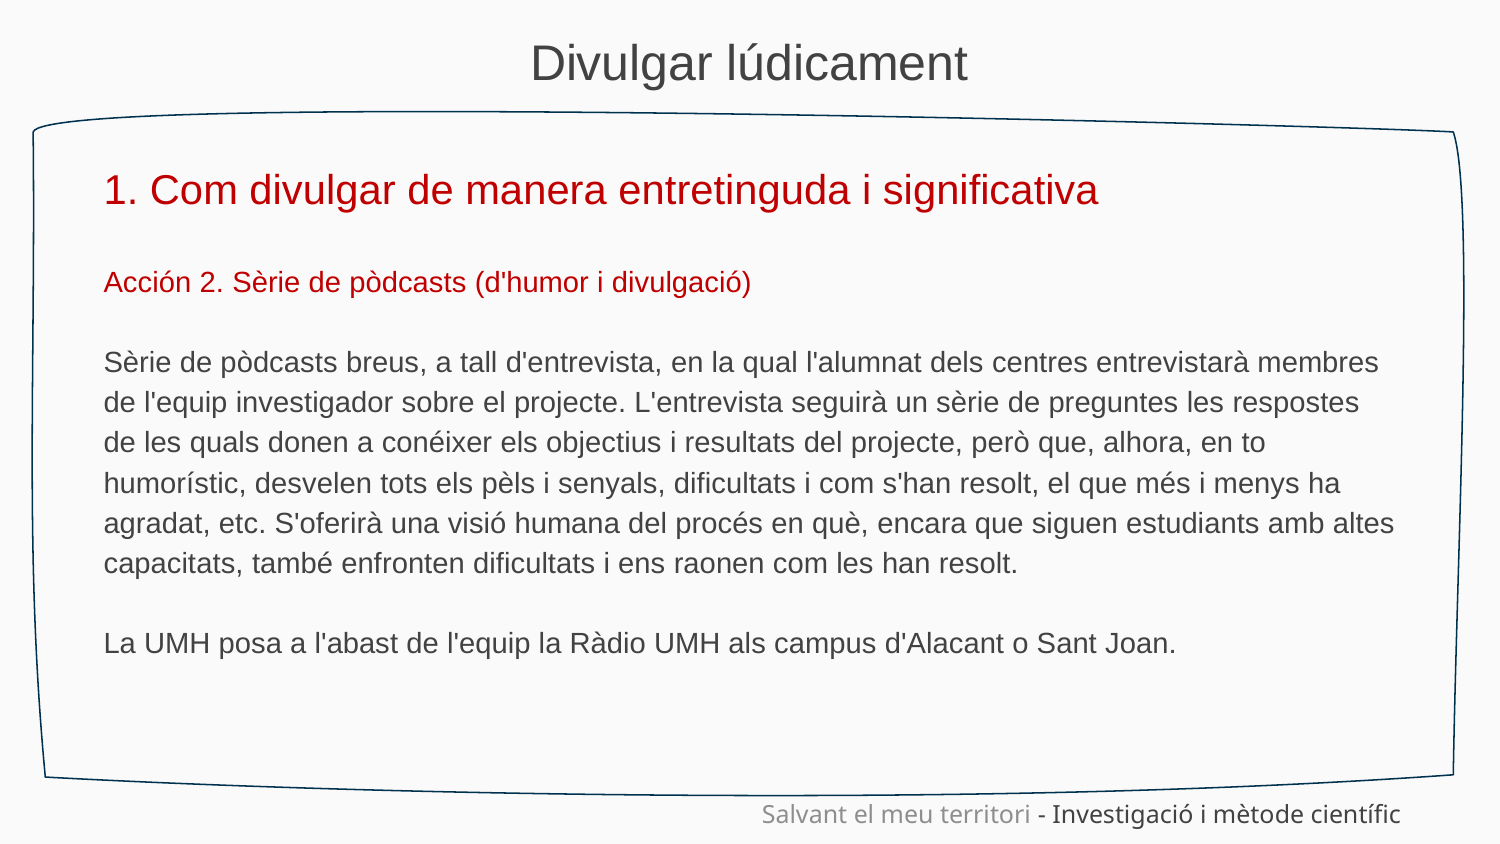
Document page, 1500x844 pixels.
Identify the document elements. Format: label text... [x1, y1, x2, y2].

title Divulgar lúdicament [0, 20, 1499, 106]
text_box Acción 2. Sèrie de pòdcasts (d'humor i divulgació) Sèrie de pòdcasts breus, a tall d'entrevista, en la qual l'alumnat dels centres entrevistarà membres de l'equip investigador sobre el projecte. L'entrevista seguirà un sèrie de preguntes les respostes de les quals donen a conéixer els objectius i resultats del projecte, però que, alhora, en to humorístic, desvelen tots els pèls i senyals, dificultats i com s'han resolt, el que més i menys ha agradat, etc. S'oferirà una visió humana del procés en què, encara que siguen estudiants amb altes capacitats, també enfronten dificultats i ens raonen com les han resolt. La UMH posa a l'abast de l'equip la Ràdio UMH als campus d'Alacant o Sant Joan. [88, 242, 1417, 747]
text_box Salvant el meu territori - Investigació i mètode científic [88, 790, 1417, 844]
text_box [32, 111, 1464, 790]
text_box 1. Com divulgar de manera entretinguda i significativa [88, 147, 1417, 234]
